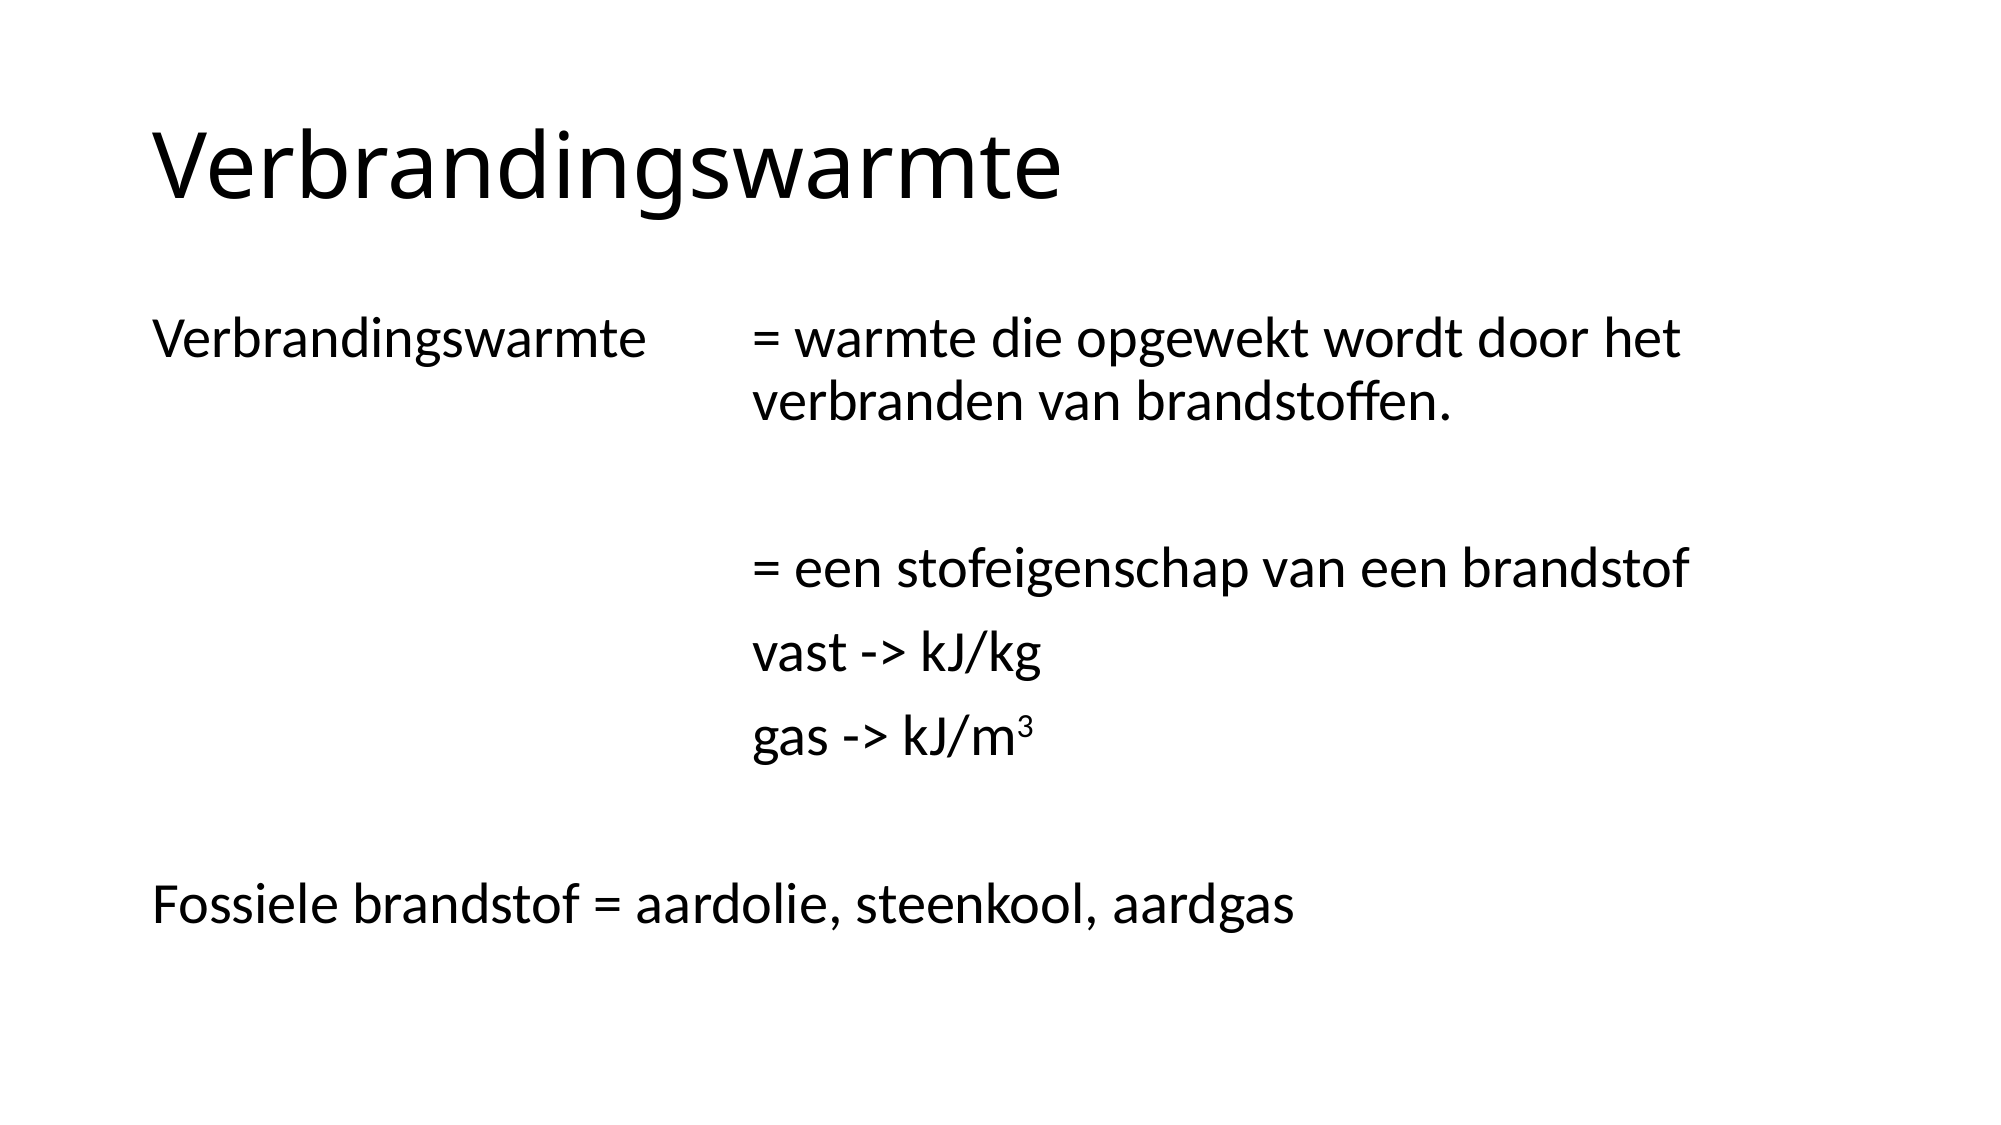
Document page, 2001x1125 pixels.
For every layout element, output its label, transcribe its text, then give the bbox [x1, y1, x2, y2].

list Verbrandingswarmte = warmte die opgewekt wordt door het verbranden van brandstoffen. = een stofeigenschap van een brandstof vast -> kJ/kg gas -> kJ/m3 Fossiele brandstof = aardolie, steenkool, aardgas [137, 299, 1863, 1014]
title Verbrandingswarmte [137, 59, 1863, 278]
